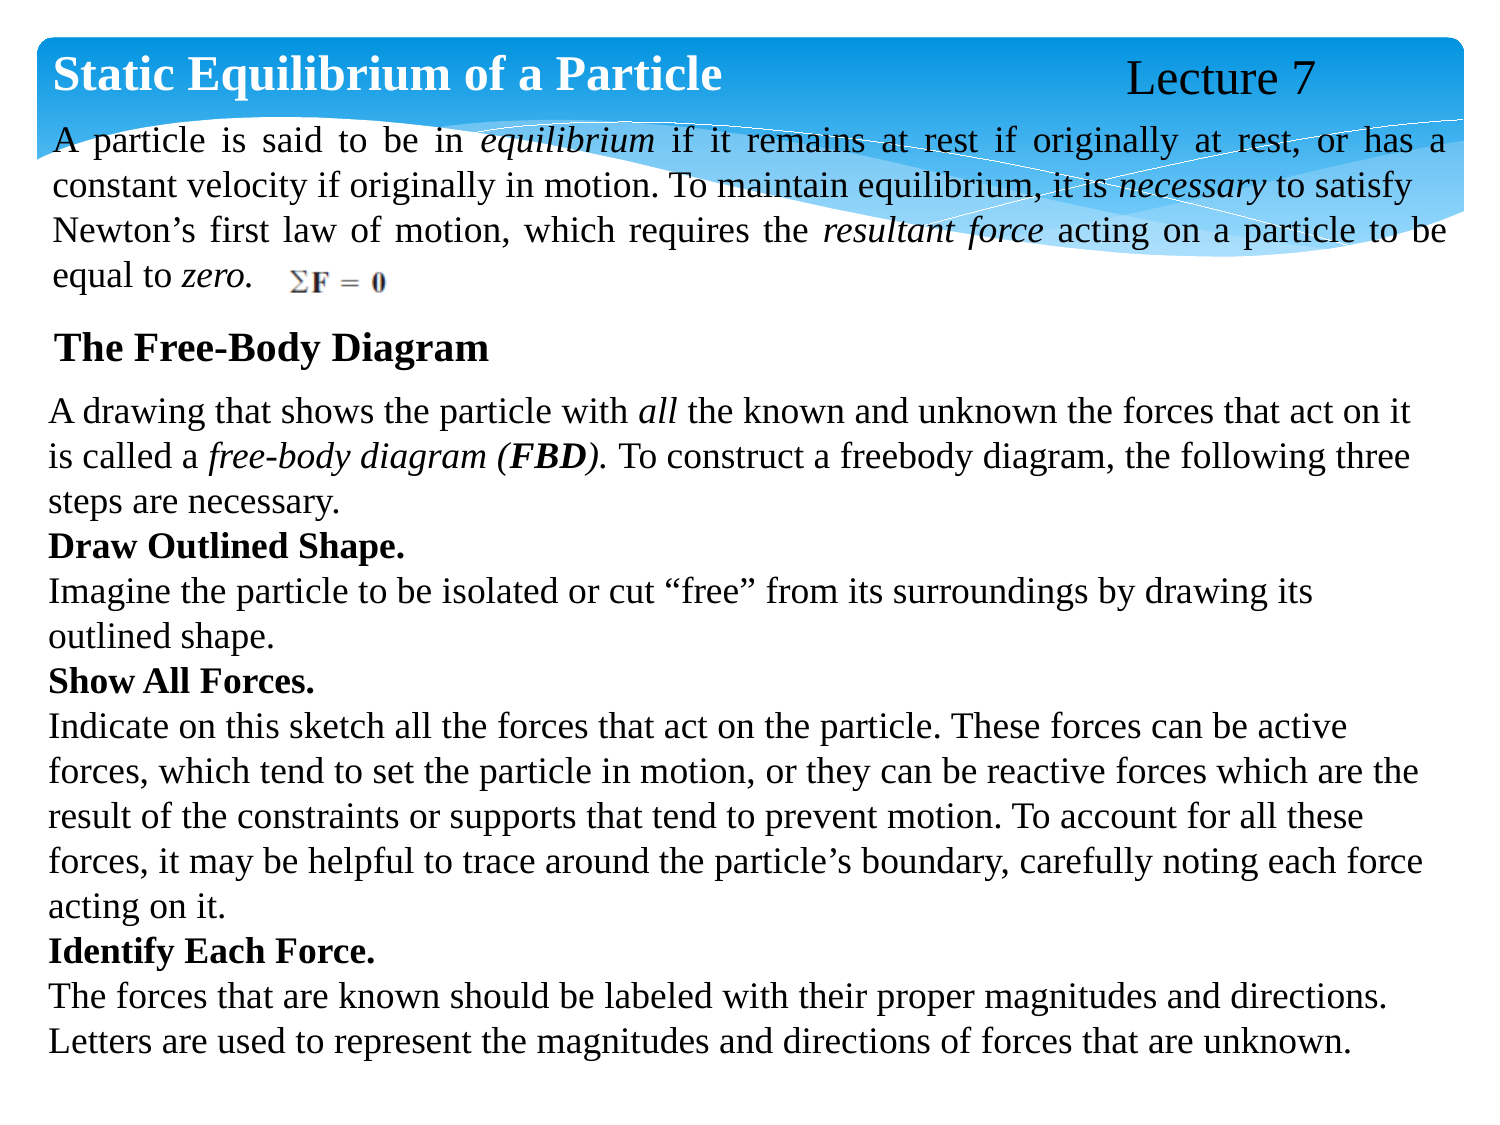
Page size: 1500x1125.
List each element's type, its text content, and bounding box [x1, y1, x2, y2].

picture [272, 255, 408, 304]
text_box A drawing that shows the particle with all the known and unknown the forces that act on it is called a free-body diagram (FBD). To construct a freebody diagram, the following three steps are necessary. Draw Outlined Shape. Imagine the particle to be isolated or cut “free” from its surroundings by drawing its outlined shape. Show All Forces. Indicate on this sketch all the forces that act on the particle. These forces can be active forces, which tend to set the particle in motion, or they can be reactive forces which are the result of the constraints or supports that tend to prevent motion. To account for all these forces, it may be helpful to trace around the particle’s boundary, carefully noting each force acting on it. Identify Each Force. The forces that are known should be labeled with their proper magnitudes and directions. Letters are used to represent the magnitudes and directions of forces that are unknown. [33, 378, 1459, 1069]
text_box Static Equilibrium of a Particle [37, 37, 938, 104]
text_box The Free-Body Diagram [39, 312, 505, 378]
text_box Lecture 7 [1111, 37, 1382, 113]
text_box A particle is said to be in equilibrium if it remains at rest if originally at rest, or has a constant velocity if originally in motion. To maintain equilibrium, it is necessary to satisfy Newton’s first law of motion, which requires the resultant force acting on a particle to be equal to zero. [37, 107, 1463, 303]
